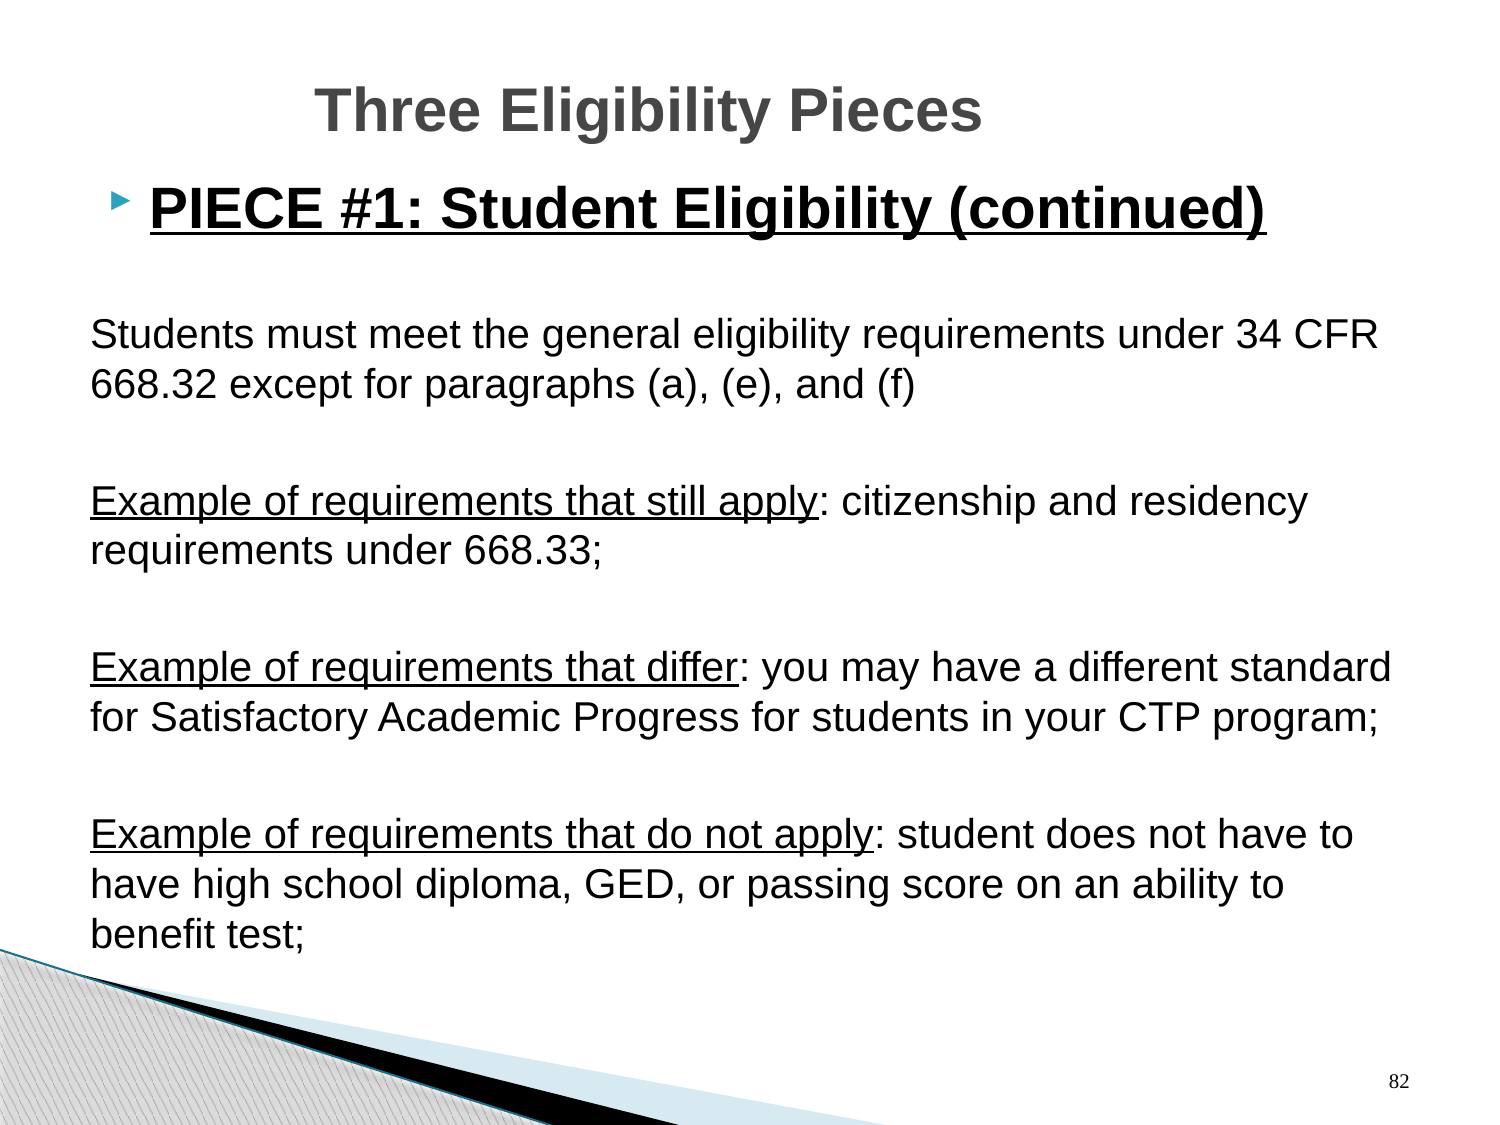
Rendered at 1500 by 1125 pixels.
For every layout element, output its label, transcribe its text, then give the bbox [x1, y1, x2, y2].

title Three Eligibility Pieces [300, 62, 1500, 225]
slide_number 82 [1112, 1025, 1425, 1100]
list PIECE #1: Student Eligibility (continued) Students must meet the general eligibility requirements under 34 CFR 668.32 except for paragraphs (a), (e), and (f) Example of requirements that still apply: citizenship and residency requirements under 668.33; Example of requirements that differ: you may have a different standard for Satisfactory Academic Progress for students in your CTP program; Example of requirements that do not apply: student does not have to have high school diploma, GED, or passing score on an ability to benefit test; [75, 162, 1425, 905]
